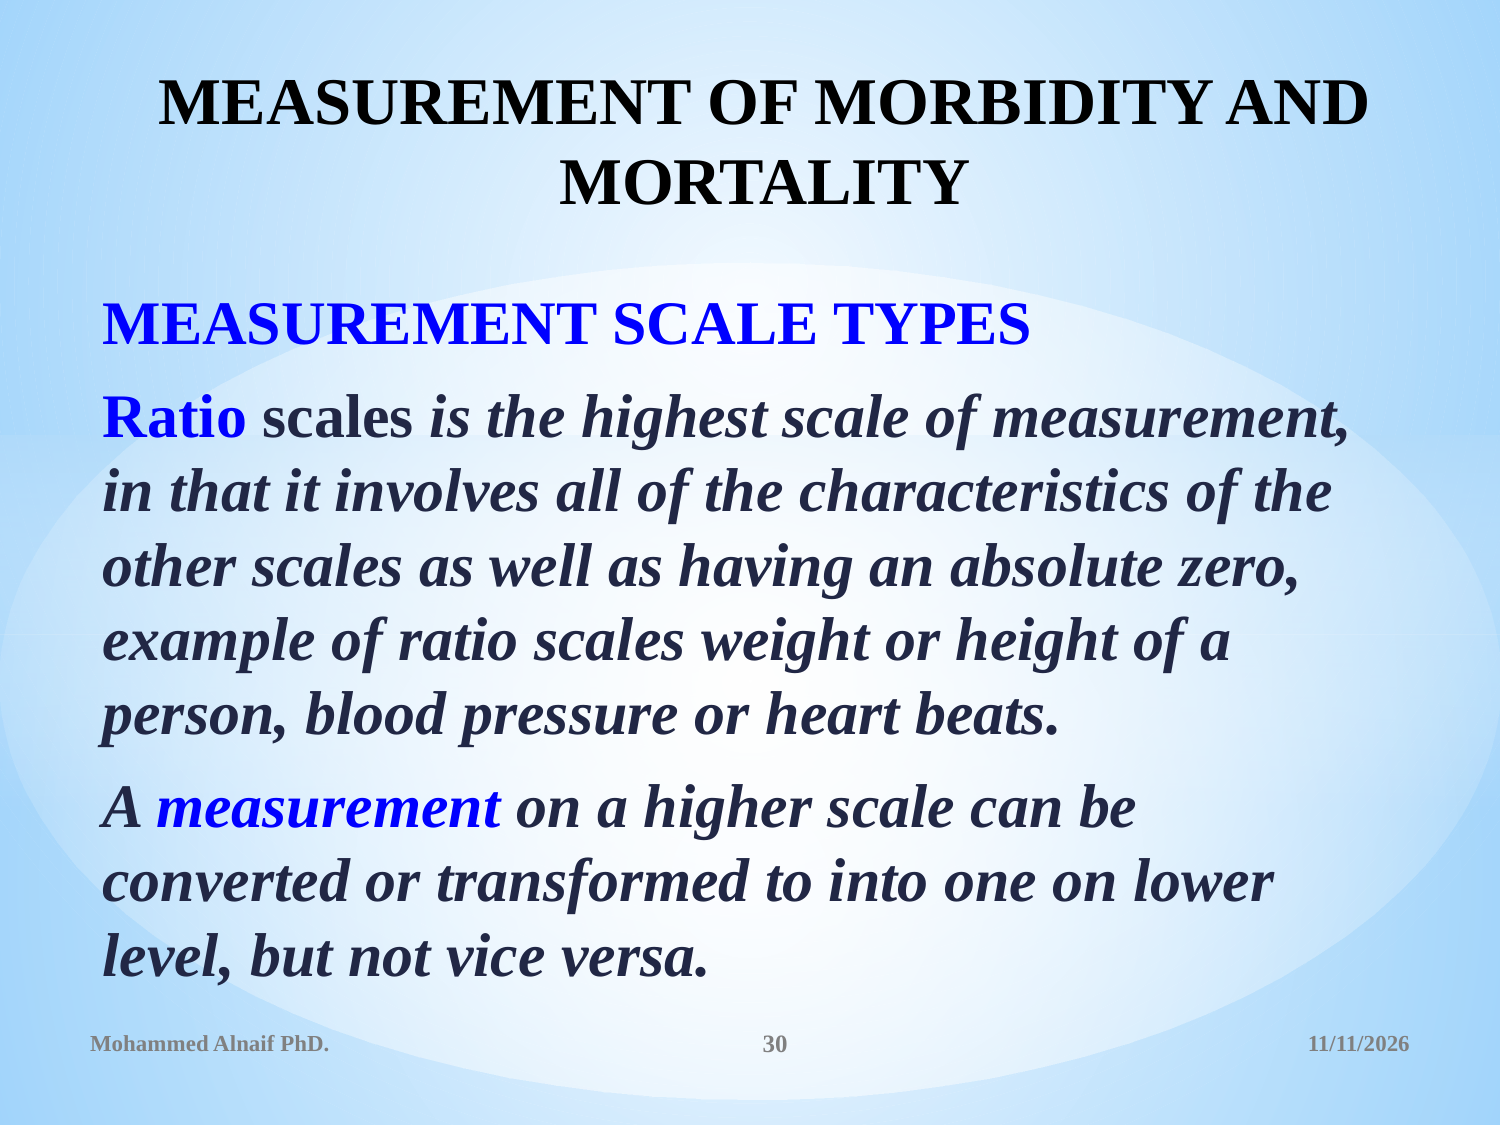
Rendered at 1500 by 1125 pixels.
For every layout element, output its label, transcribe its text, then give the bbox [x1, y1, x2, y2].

title MEASUREMENT OF MORBIDITY AND MORTALITY [75, 50, 1425, 250]
subtitle MEASUREMENT SCALE TYPES Ratio scales is the highest scale of measurement, in that it involves all of the characteristics of the other scales as well as having an absolute zero, example of ratio scales weight or height of a person, blood pressure or heart beats. A measurement on a higher scale can be converted or transformed to into one on lower level, but not vice versa. [87, 275, 1375, 1025]
footer Mohammed Alnaif PhD. [75, 1012, 624, 1073]
slide_number 30 [624, 1012, 925, 1073]
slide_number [1012, 1012, 1425, 1073]
